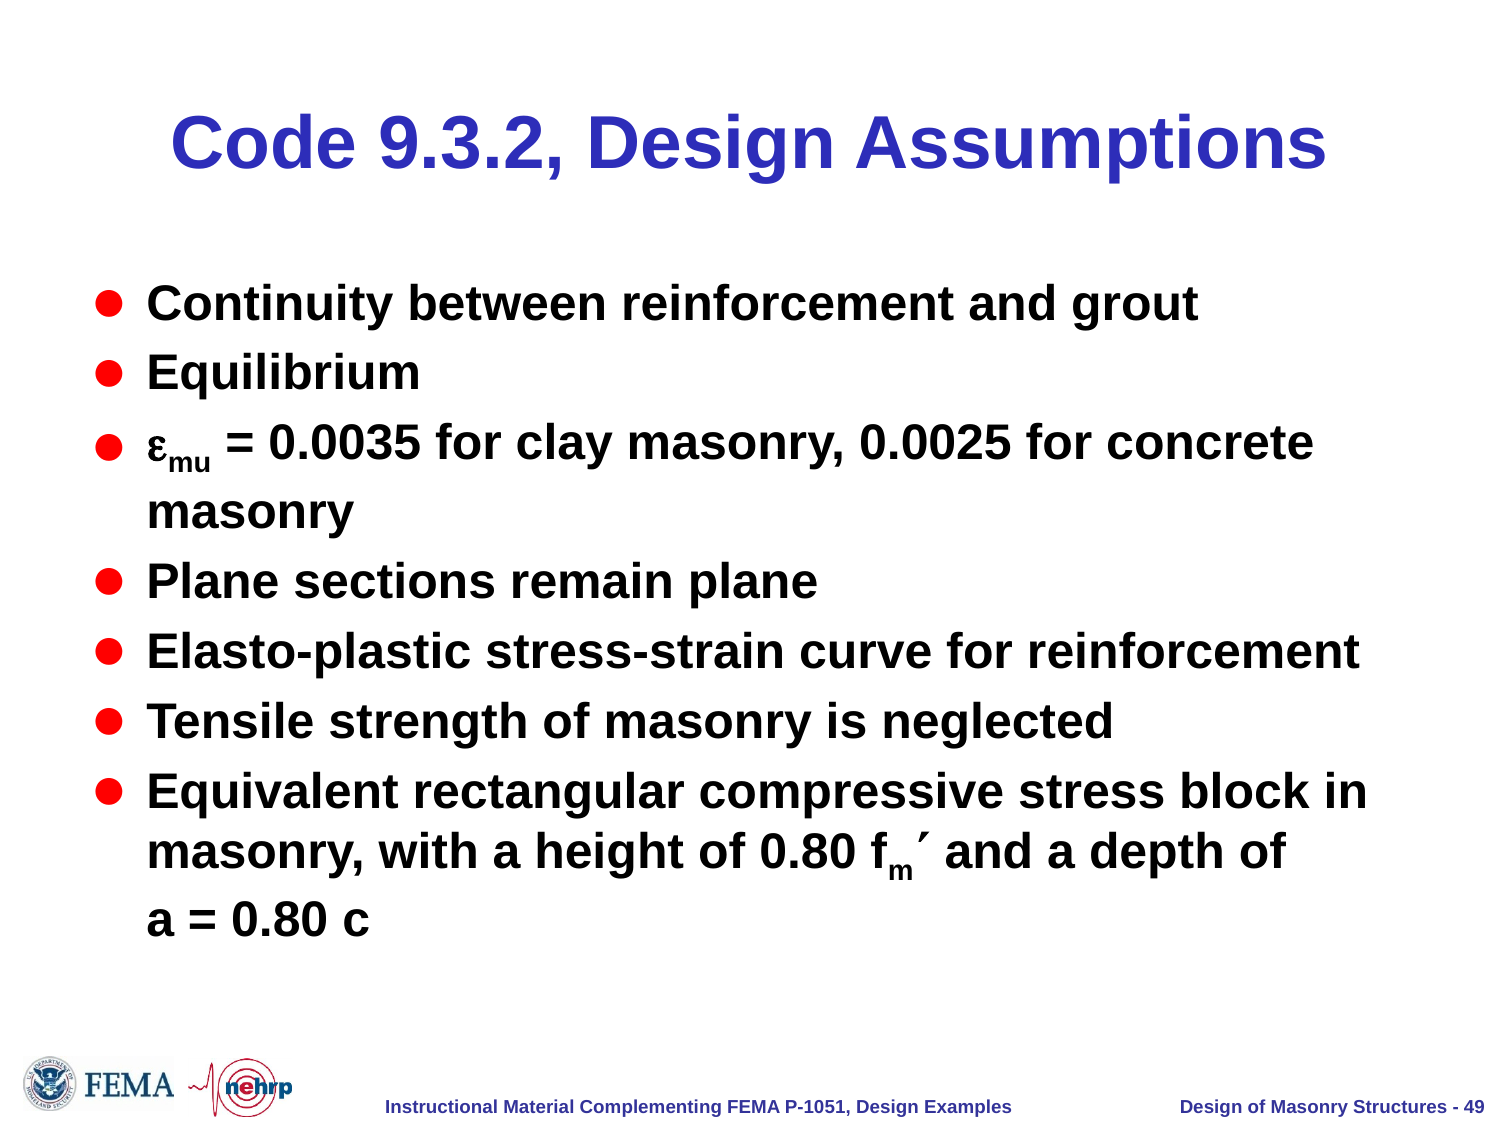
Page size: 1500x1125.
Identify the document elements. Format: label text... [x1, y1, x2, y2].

picture [188, 1058, 292, 1117]
title Code 9.3.2, Design Assumptions [75, 45, 1425, 233]
slide_number Design of Masonry Structures - 49 [1042, 1077, 1500, 1125]
footer Instructional Material Complementing FEMA P-1051, Design Examples [337, 1087, 1042, 1125]
list Continuity between reinforcement and grout Equilibrium mu = 0.0035 for clay masonry, 0.0025 for concrete masonry Plane sections remain plane Elasto-plastic stress-strain curve for reinforcement Tensile strength of masonry is neglected Equivalent rectangular compressive stress block in masonry, with a height of 0.80 fm and a depth of a = 0.80 c [75, 262, 1463, 1005]
picture [23, 1056, 174, 1111]
